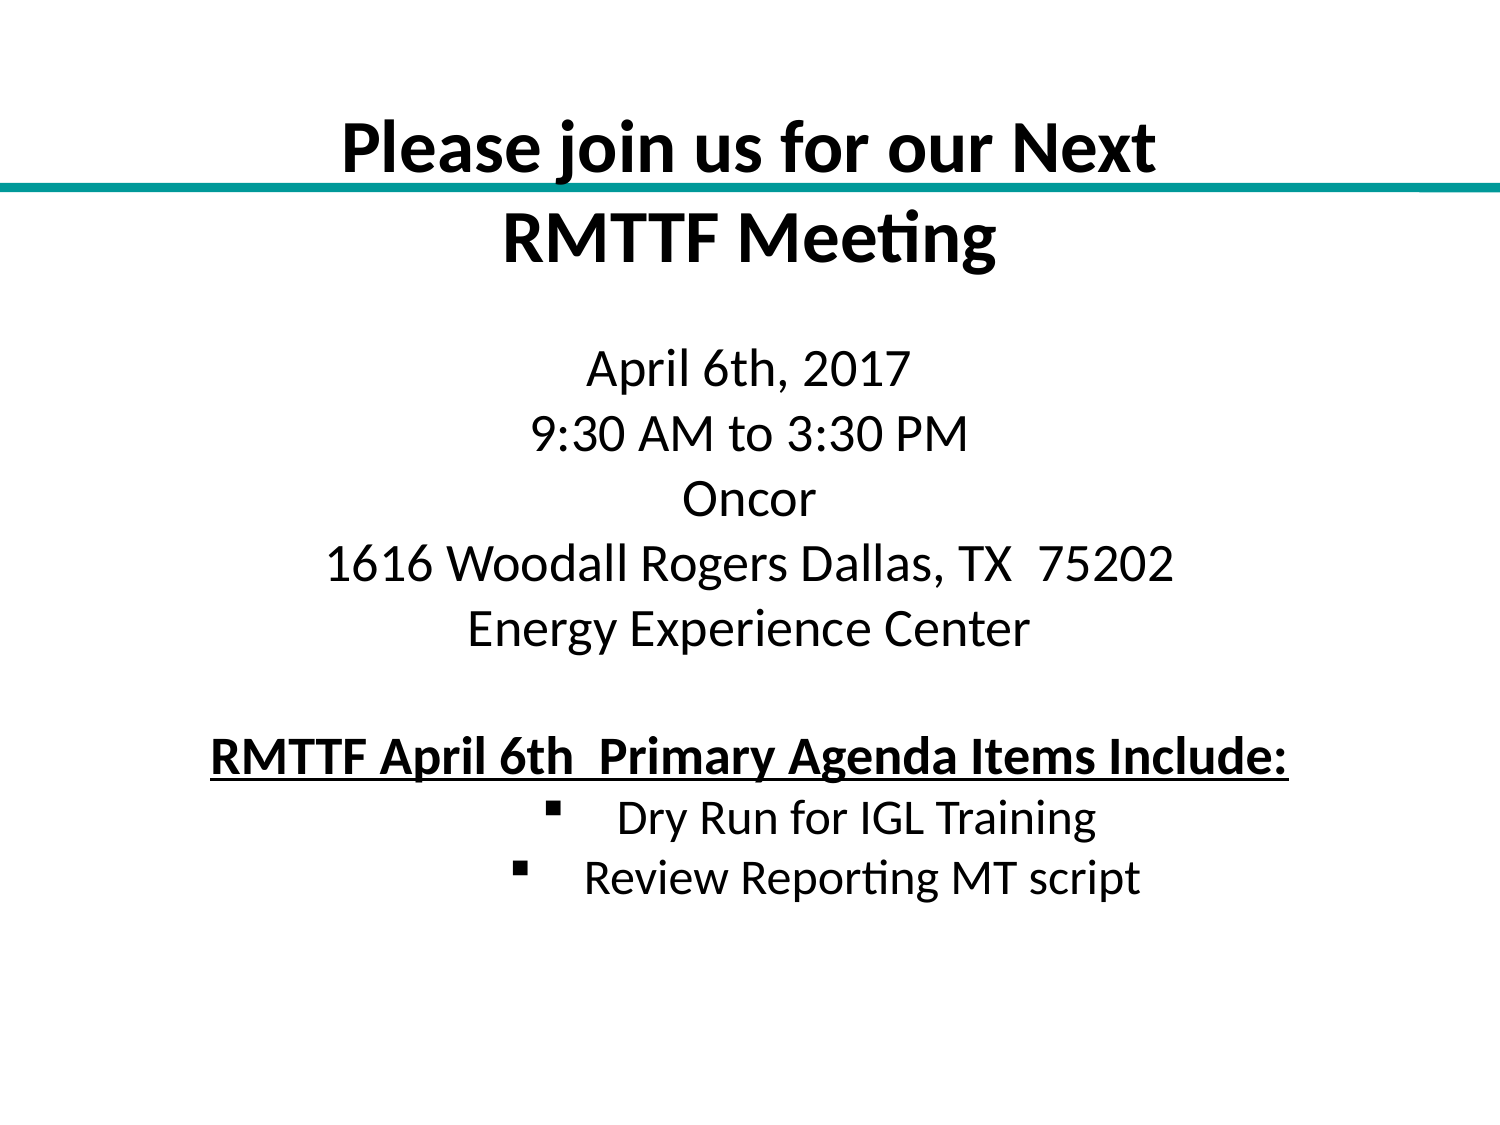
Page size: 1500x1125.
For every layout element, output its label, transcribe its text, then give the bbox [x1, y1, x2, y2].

subtitle April 6th, 2017 9:30 AM to 3:30 PM Oncor 1616 Woodall Rogers Dallas, TX 75202 Energy Experience Center [237, 324, 1263, 601]
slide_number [24, 712, 1476, 1051]
title Please join us for our Next RMTTF Meeting [299, 112, 1201, 263]
